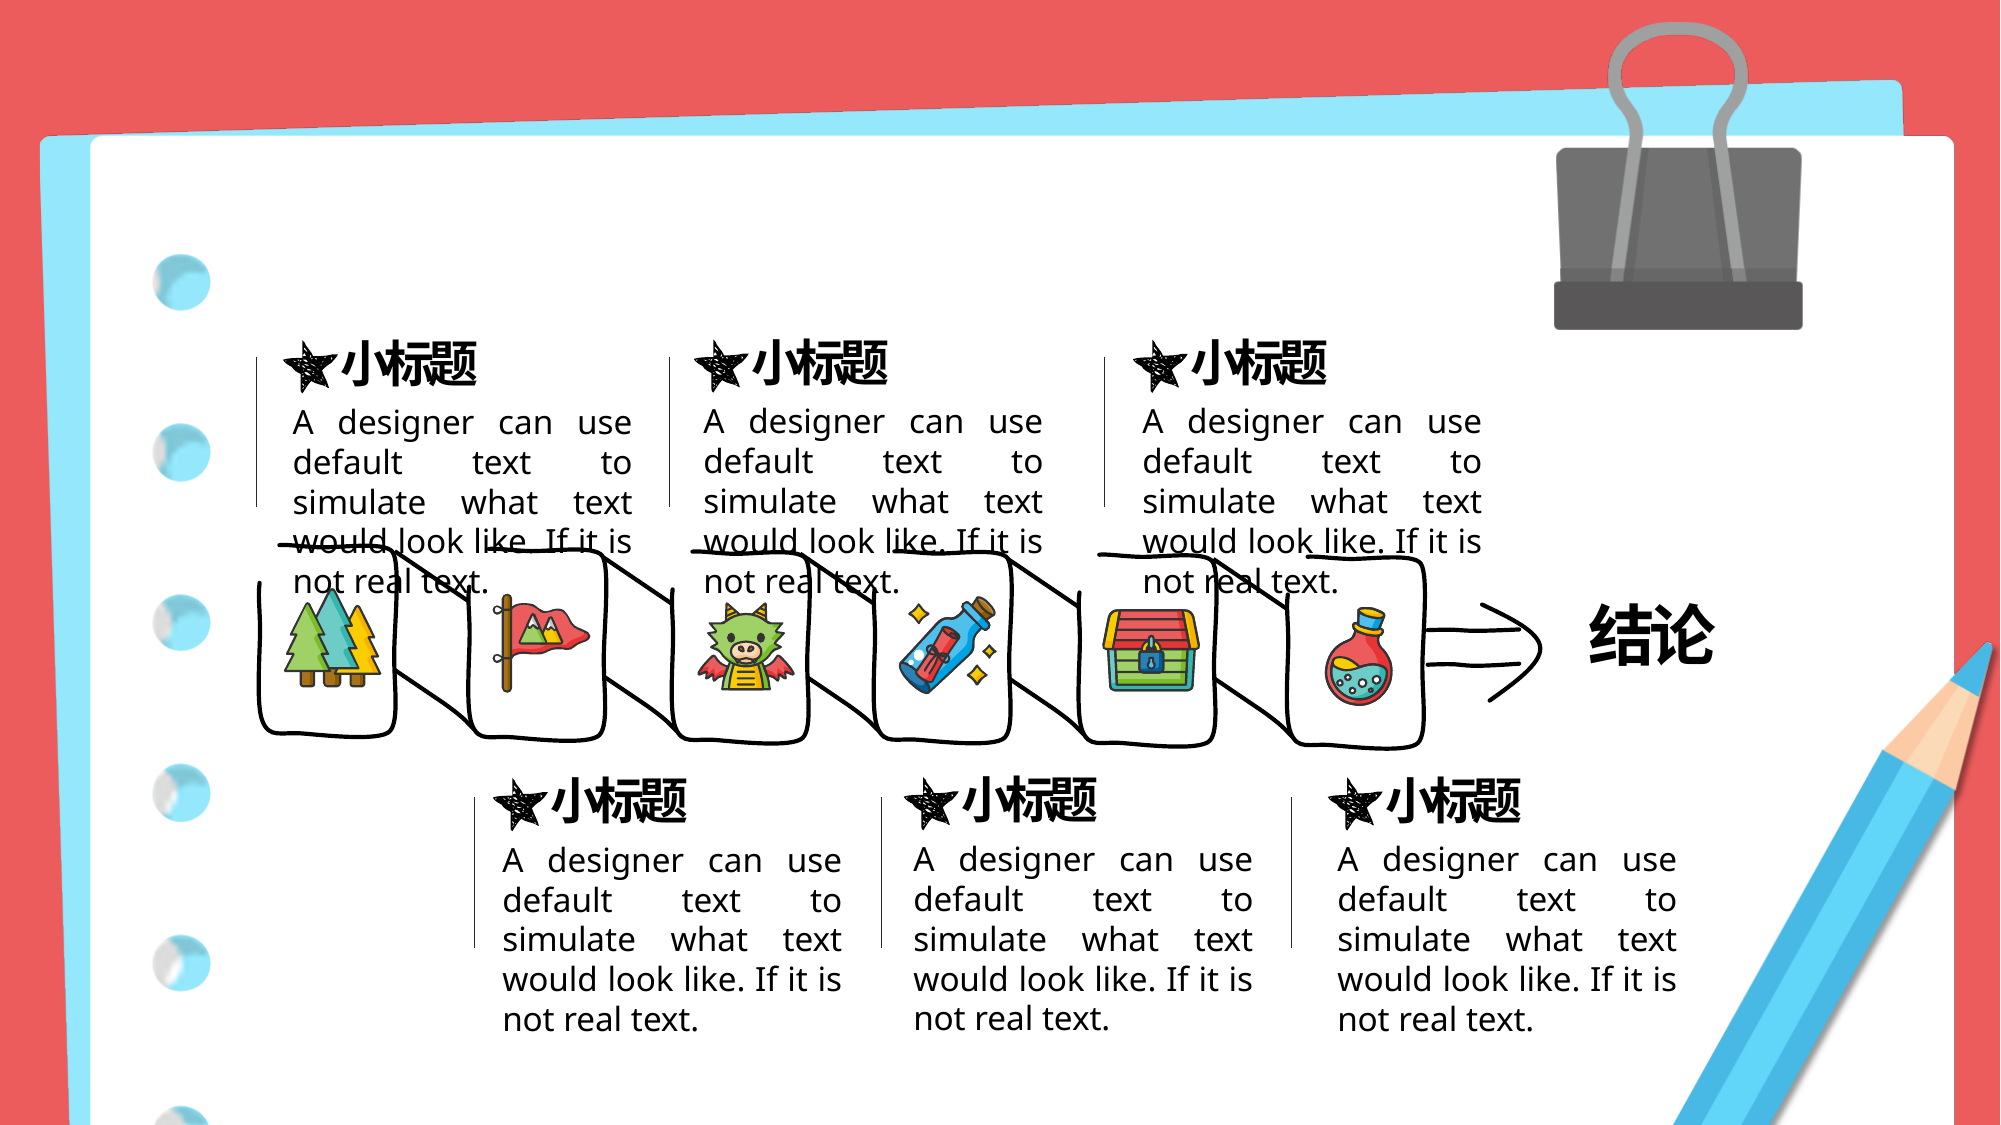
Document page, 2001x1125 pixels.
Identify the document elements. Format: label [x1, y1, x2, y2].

text_box [1101, 609, 1201, 692]
text_box [1323, 607, 1394, 708]
text_box [1427, 604, 1541, 701]
picture [39, 22, 2001, 1125]
text_box [283, 588, 382, 688]
text_box [897, 596, 998, 695]
text_box [696, 602, 795, 691]
text_box [492, 593, 591, 693]
